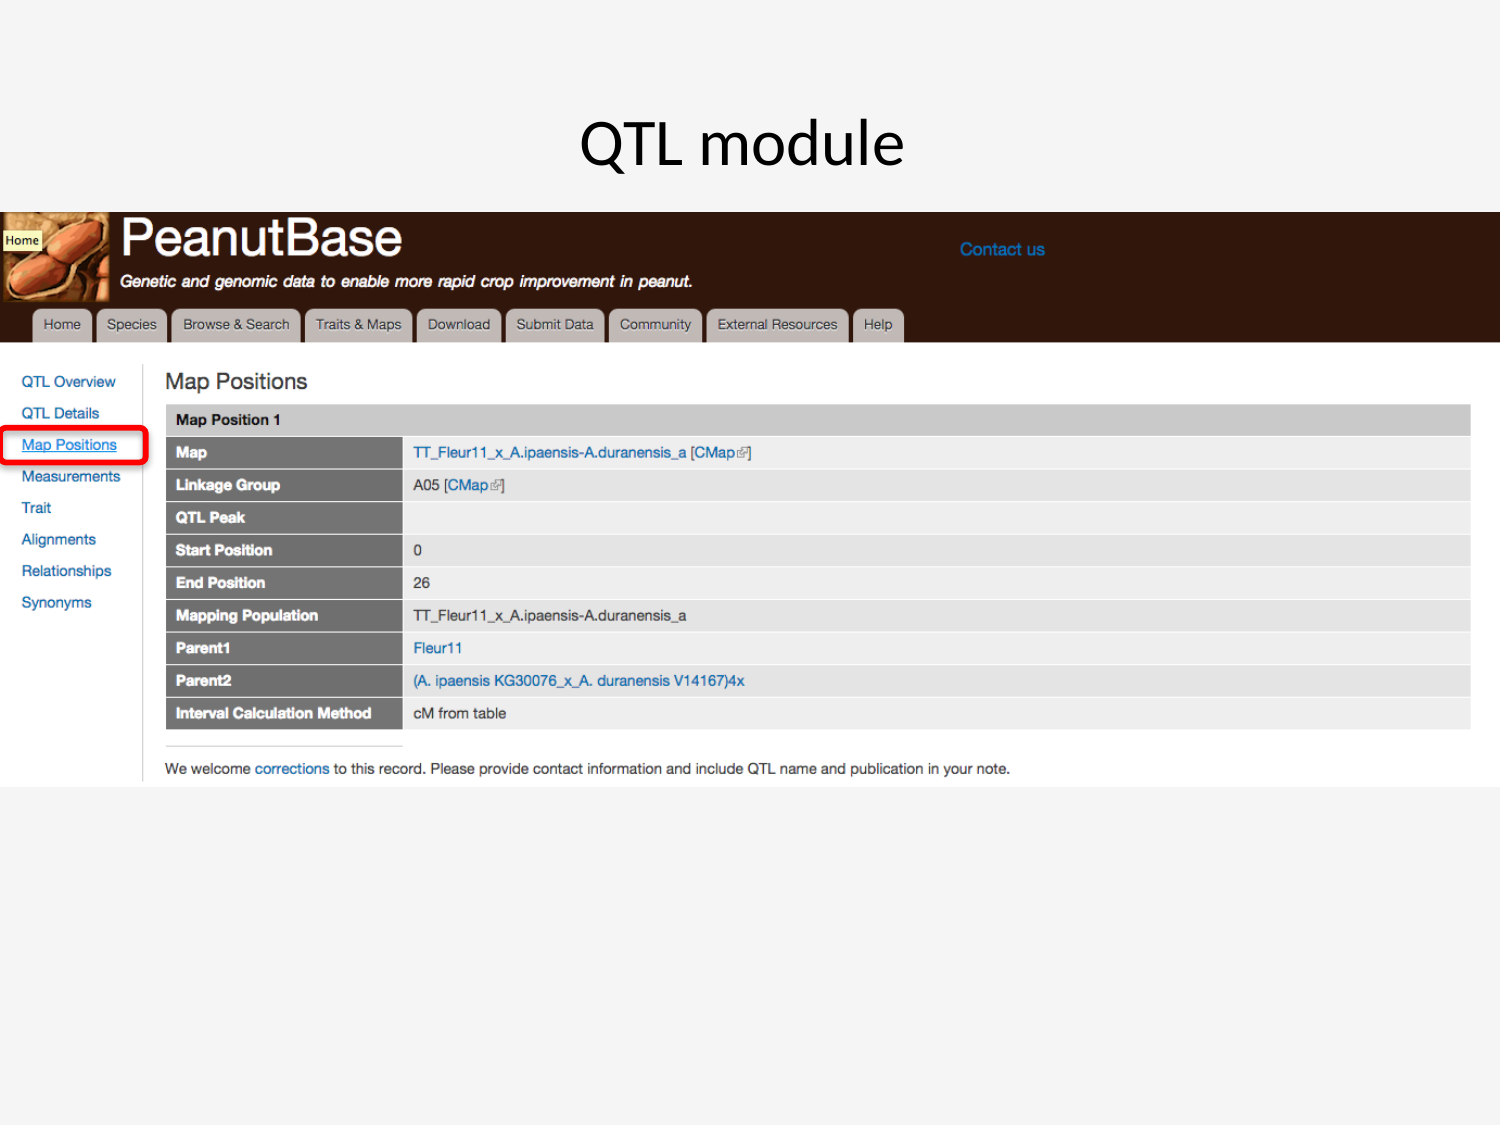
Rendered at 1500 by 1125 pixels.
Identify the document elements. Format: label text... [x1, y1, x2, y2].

title QTL module [75, 45, 1425, 210]
picture [0, 212, 1500, 787]
